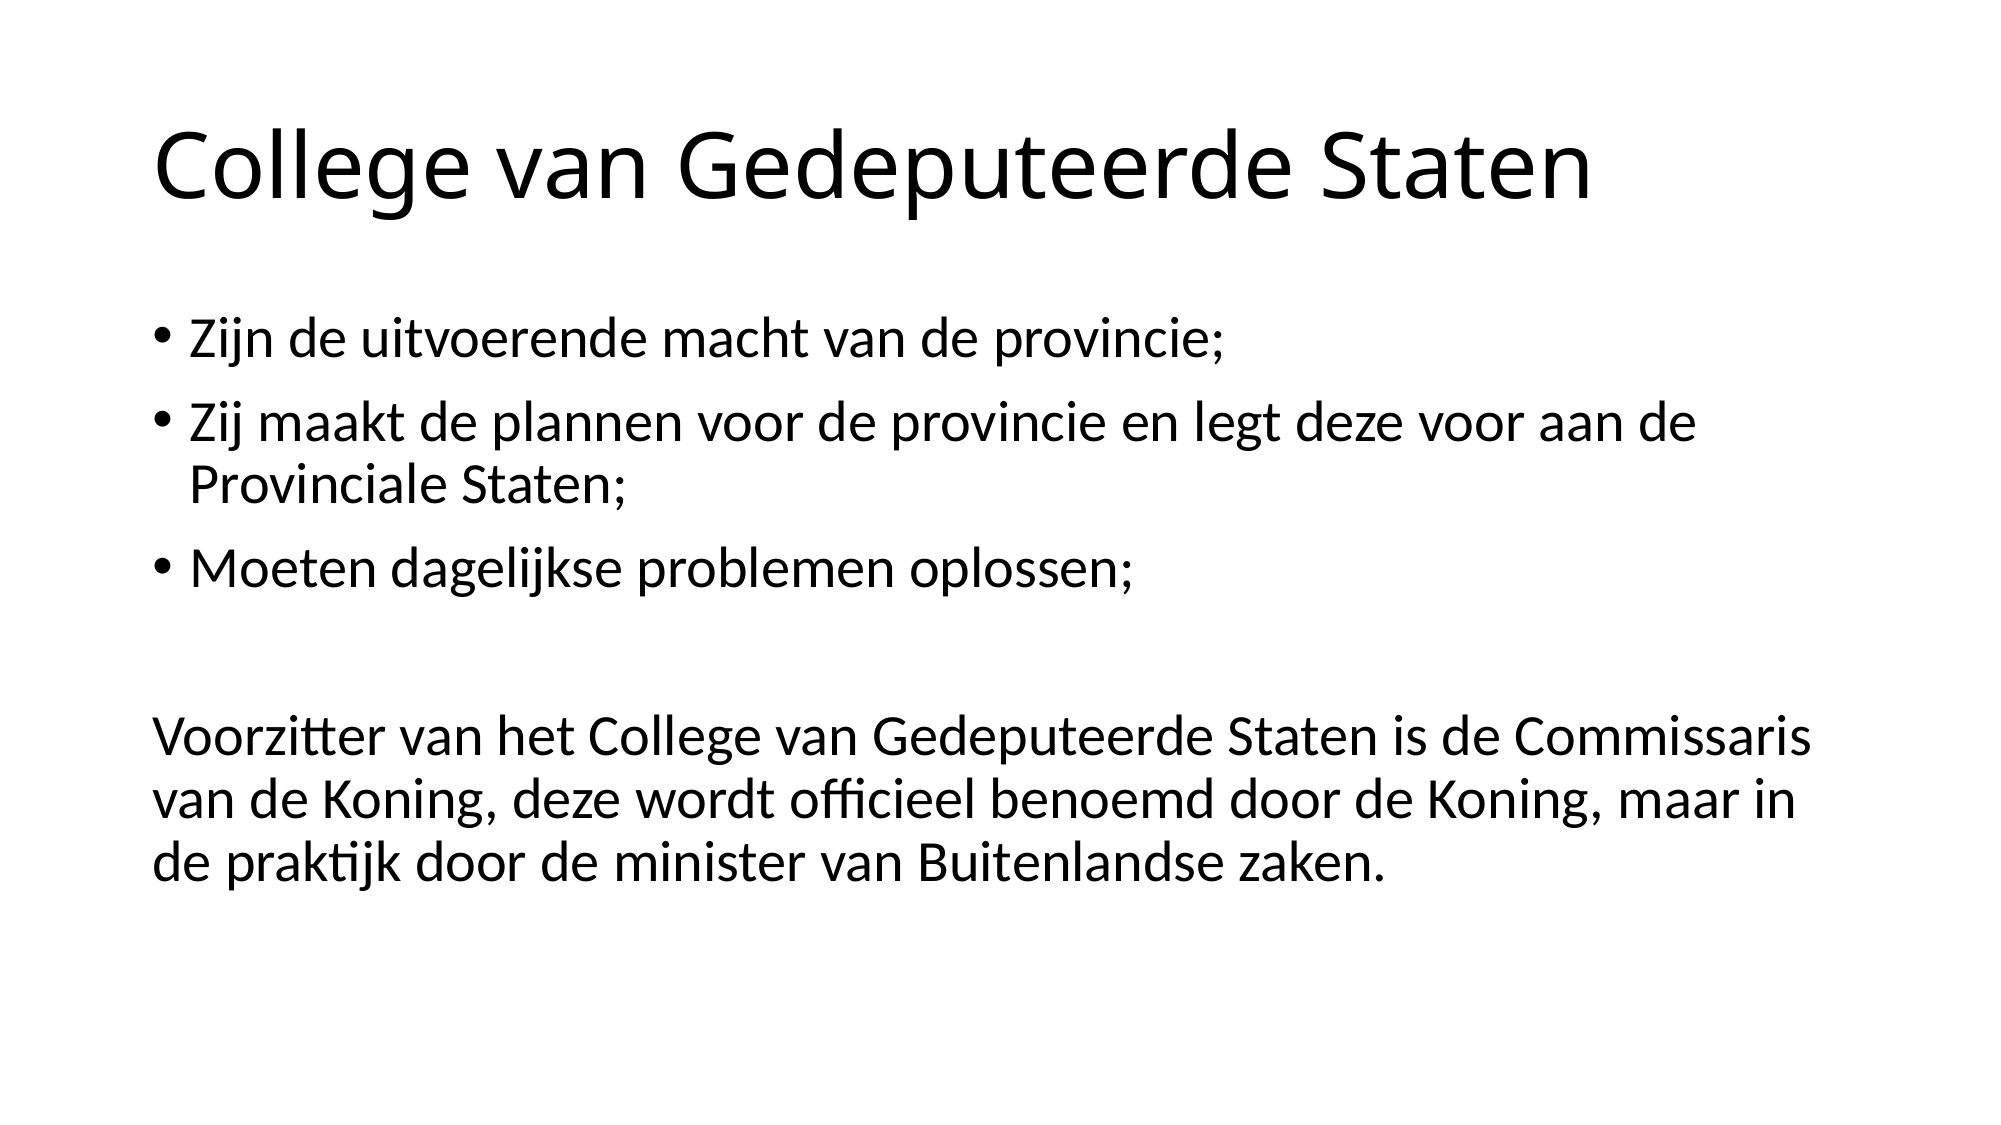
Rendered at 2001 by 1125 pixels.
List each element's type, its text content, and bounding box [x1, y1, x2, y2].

list Zijn de uitvoerende macht van de provincie; Zij maakt de plannen voor de provincie en legt deze voor aan de Provinciale Staten; Moeten dagelijkse problemen oplossen; Voorzitter van het College van Gedeputeerde Staten is de Commissaris van de Koning, deze wordt officieel benoemd door de Koning, maar in de praktijk door de minister van Buitenlandse zaken. [137, 299, 1863, 1014]
title College van Gedeputeerde Staten [137, 59, 1863, 278]
